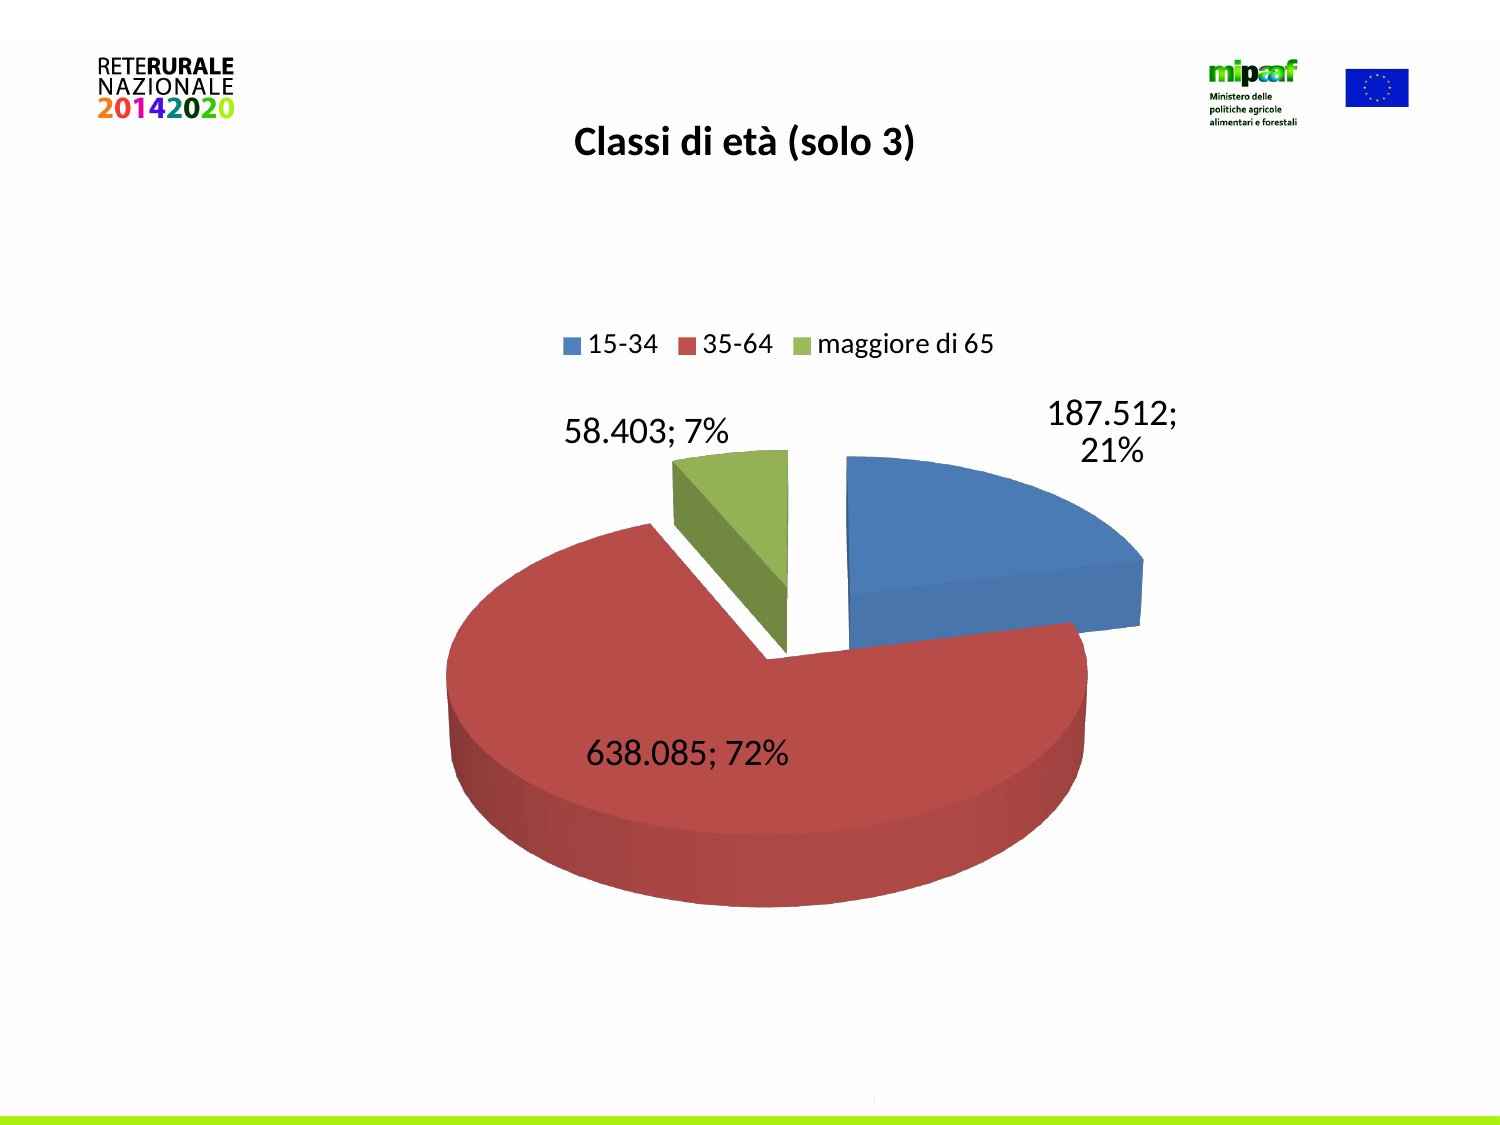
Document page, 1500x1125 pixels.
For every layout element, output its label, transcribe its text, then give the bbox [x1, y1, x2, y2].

picture [0, 39, 1500, 1125]
chart [170, 314, 1389, 970]
title Classi di età (solo 3) [75, 45, 1425, 233]
